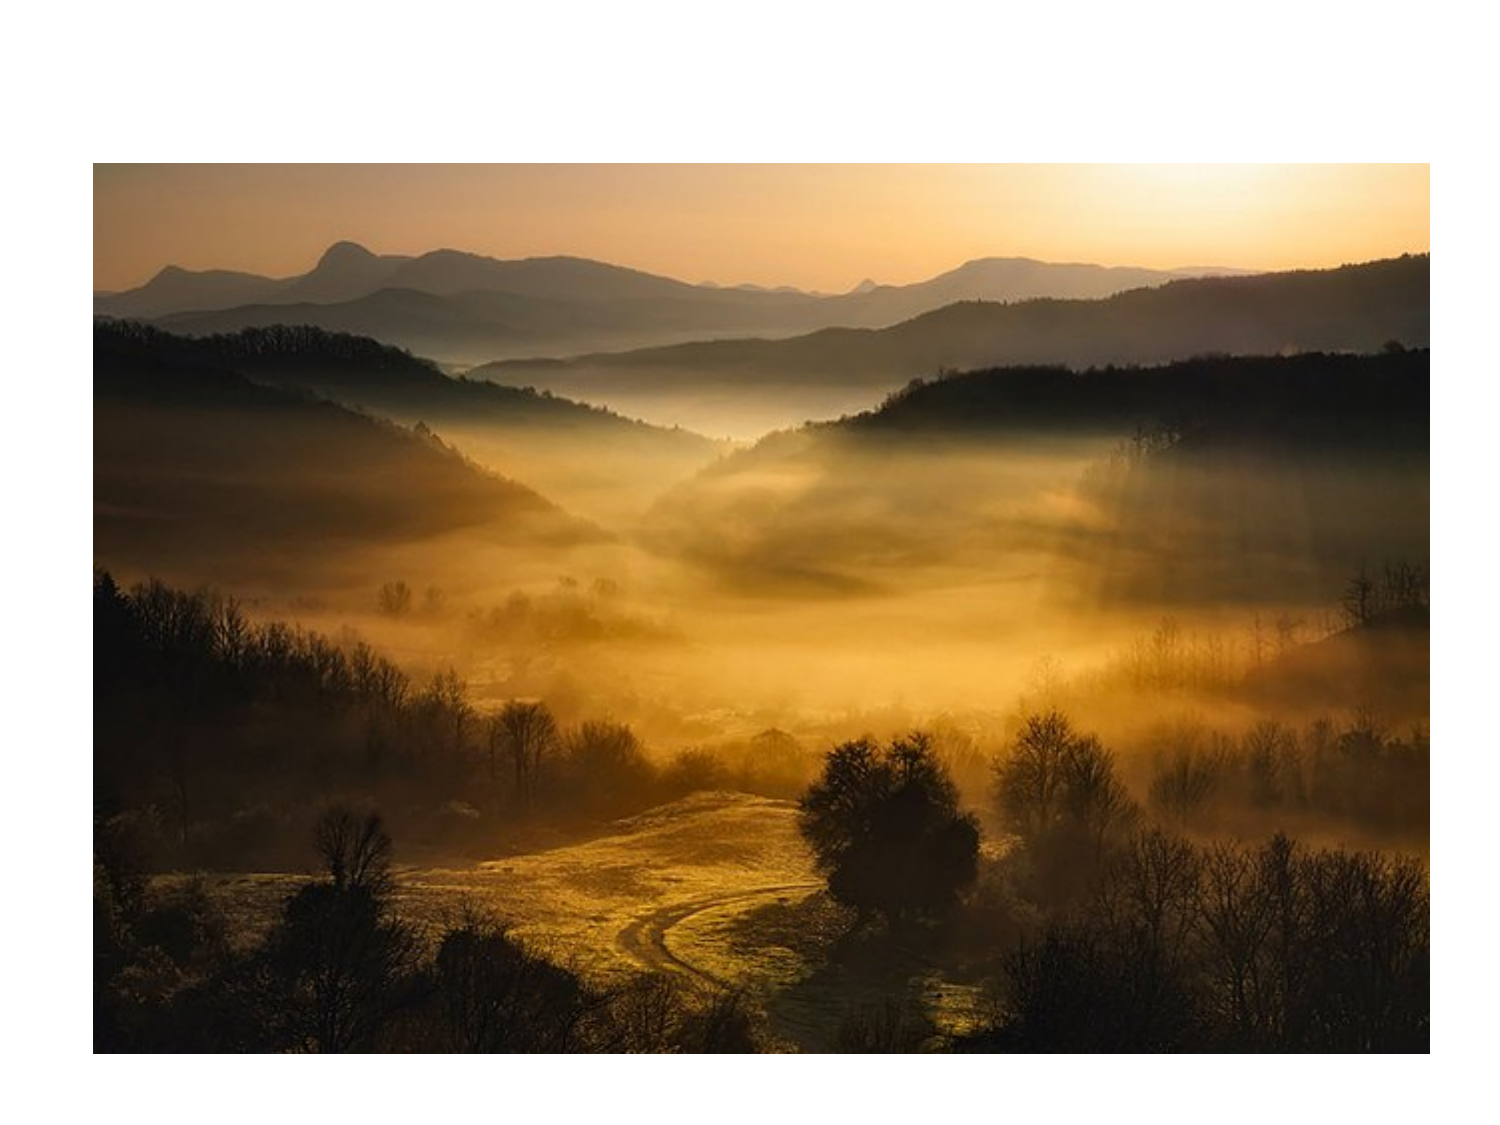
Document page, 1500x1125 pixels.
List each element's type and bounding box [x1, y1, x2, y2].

list [93, 163, 1430, 1054]
